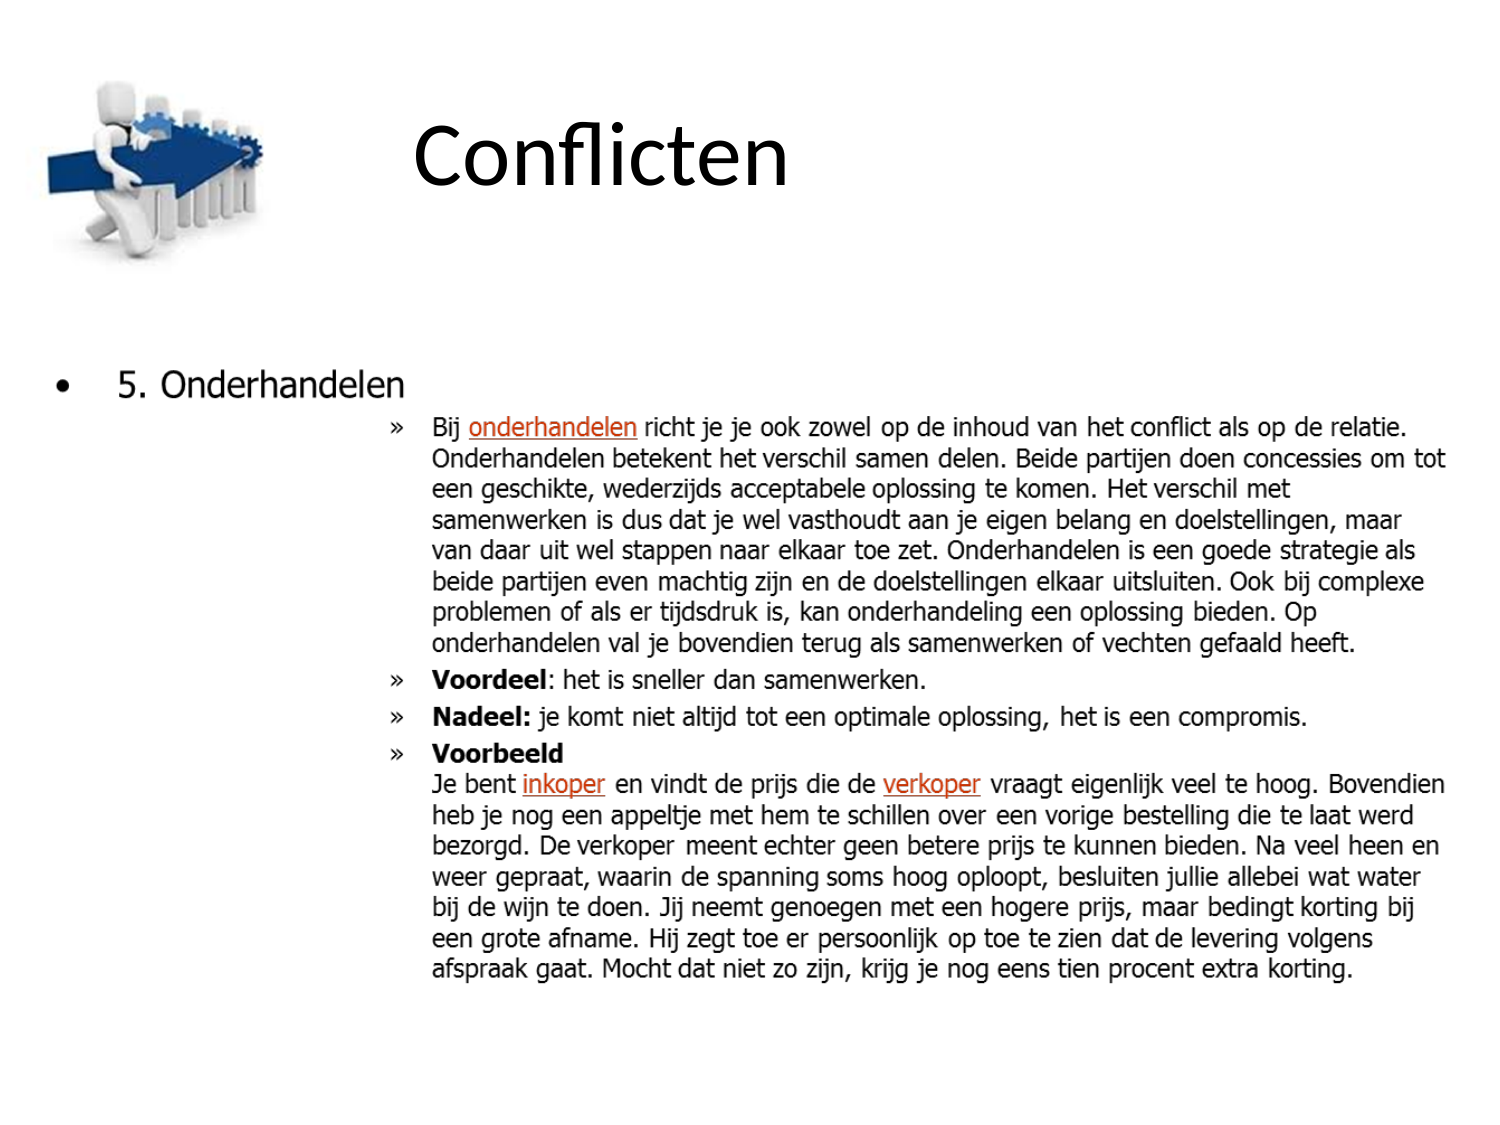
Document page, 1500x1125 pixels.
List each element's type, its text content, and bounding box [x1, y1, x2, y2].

title Conflicten [289, 54, 916, 244]
picture [0, 67, 310, 282]
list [31, 349, 1469, 1000]
